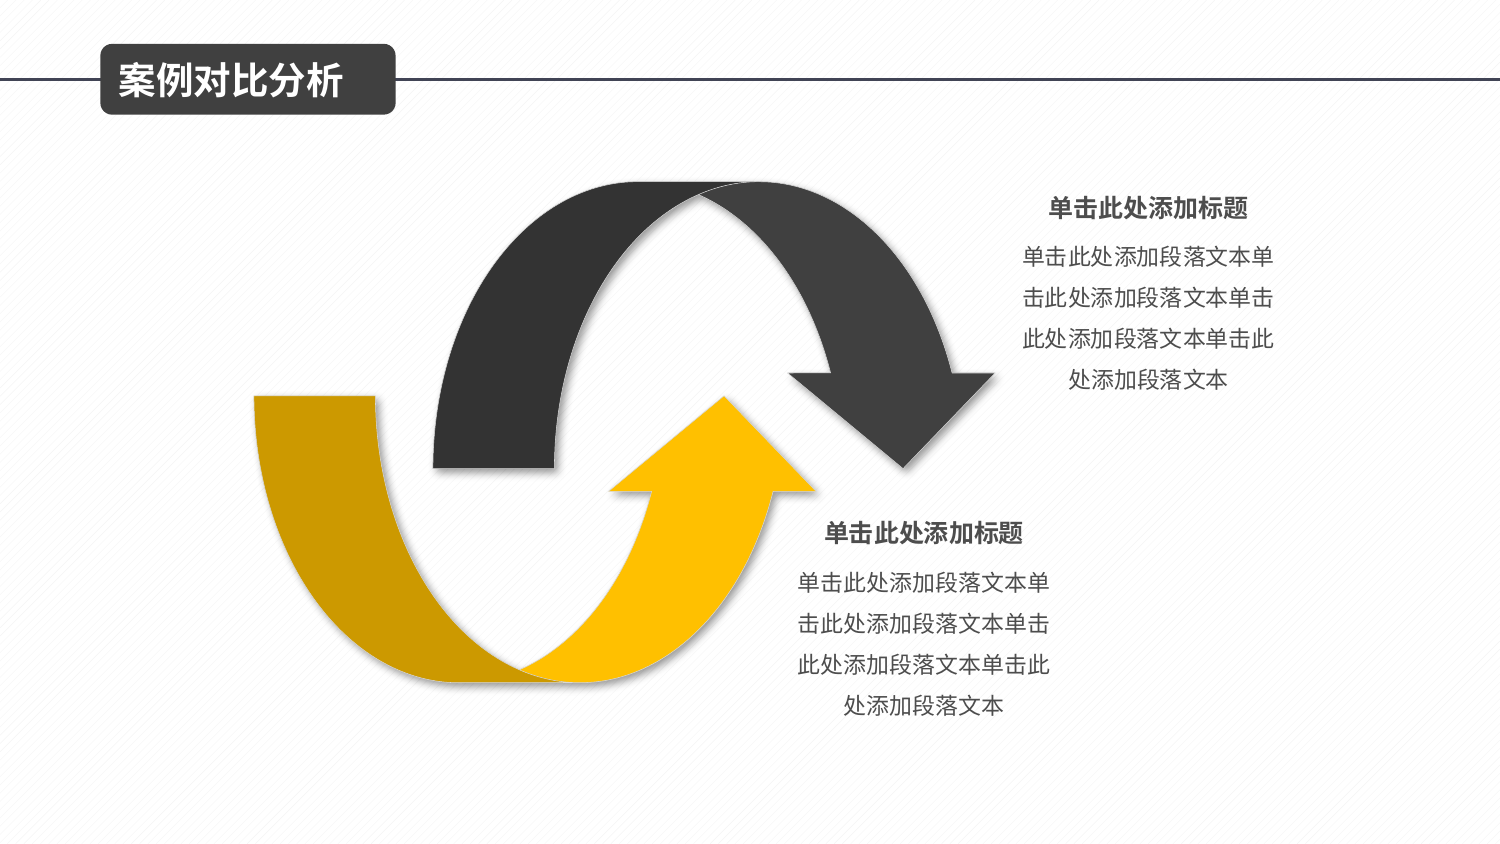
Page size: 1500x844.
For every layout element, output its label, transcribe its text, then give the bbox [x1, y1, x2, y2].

text_box [432, 181, 996, 469]
text_box 单击此处添加段落文本单击此处添加段落文本单击此处添加段落文本单击此处添加段落文本 [1003, 230, 1294, 402]
text_box 单击此处添加标题 [779, 510, 1069, 556]
text_box [253, 395, 817, 683]
text_box 案例对比分析 [98, 87, 398, 117]
text_box 单击此处添加段落文本单击此处添加段落文本单击此处添加段落文本单击此处添加段落文本 [779, 556, 1069, 727]
text_box 单击此处添加标题 [1003, 184, 1294, 230]
text_box 案例对比分析 [98, 41, 398, 78]
